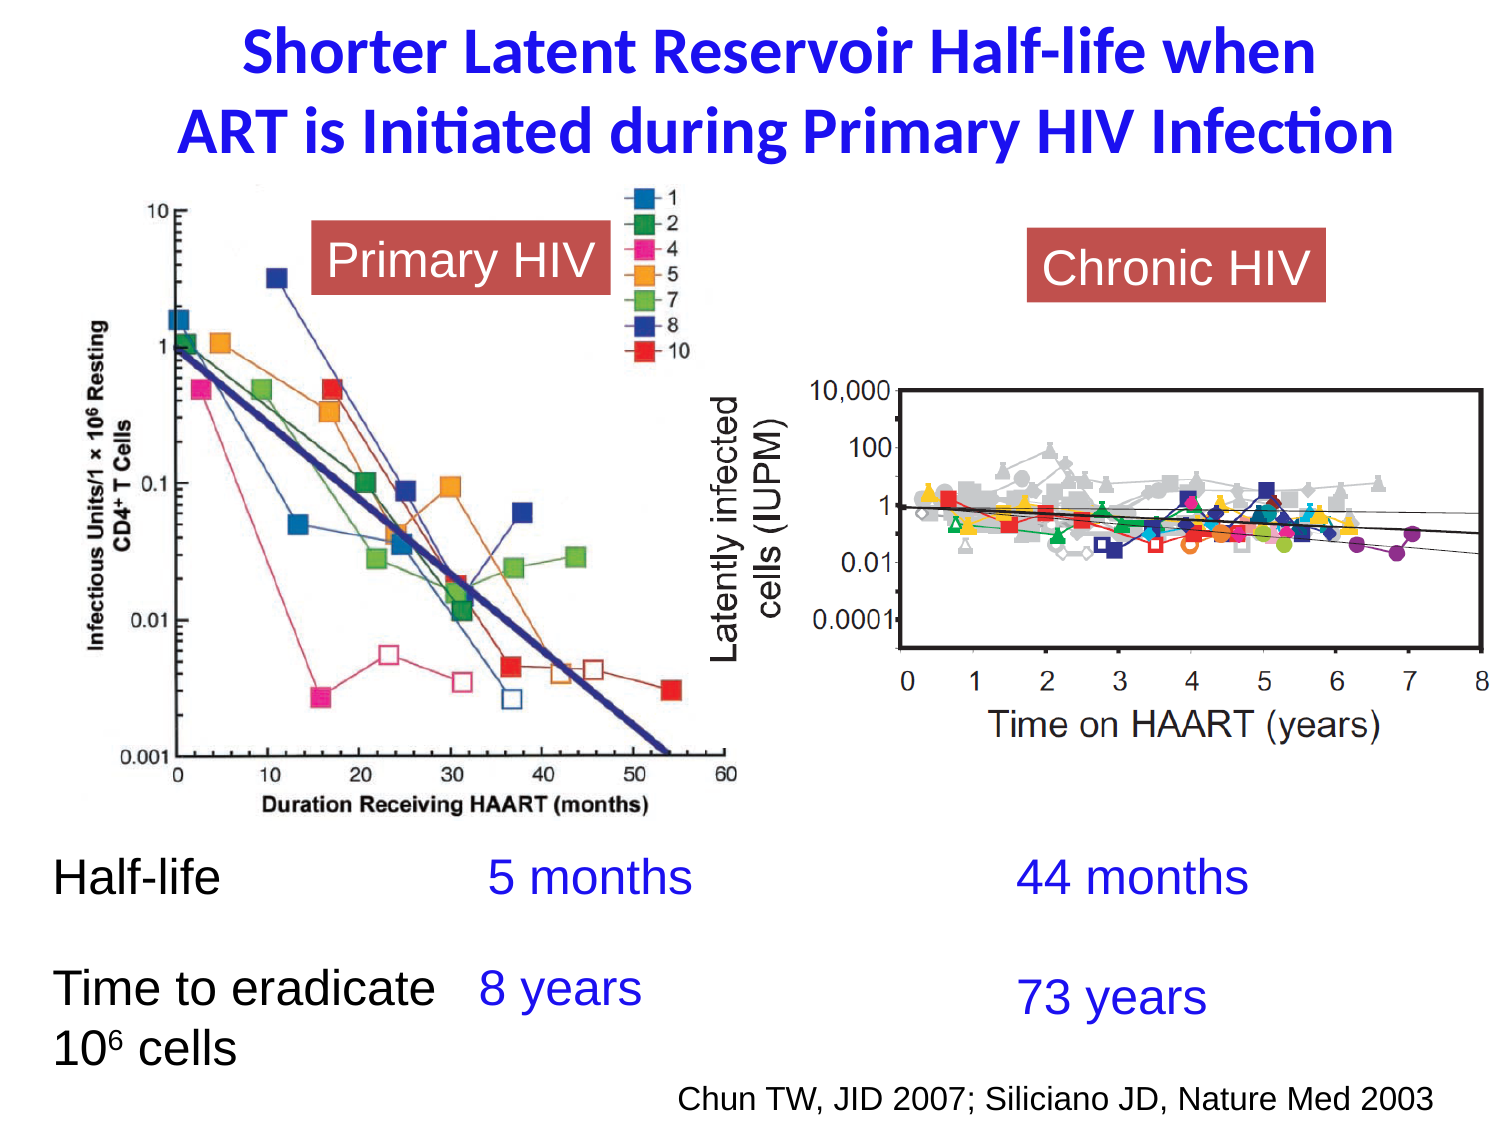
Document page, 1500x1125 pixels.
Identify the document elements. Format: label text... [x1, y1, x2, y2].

title Shorter Latent Reservoir Half-life when ART is Initiated during Primary HIV Infection [112, 0, 1463, 188]
text_box Chun TW, JID 2007; Siliciano JD, Nature Med 2003 [662, 1069, 1463, 1125]
text_box Half-life 5 months Time to eradicate 8 years 106 cells [37, 837, 1413, 1083]
text_box 44 months 73 years [1001, 837, 1265, 1033]
text_box Chronic HIV [1026, 227, 1326, 303]
picture [81, 174, 1496, 823]
